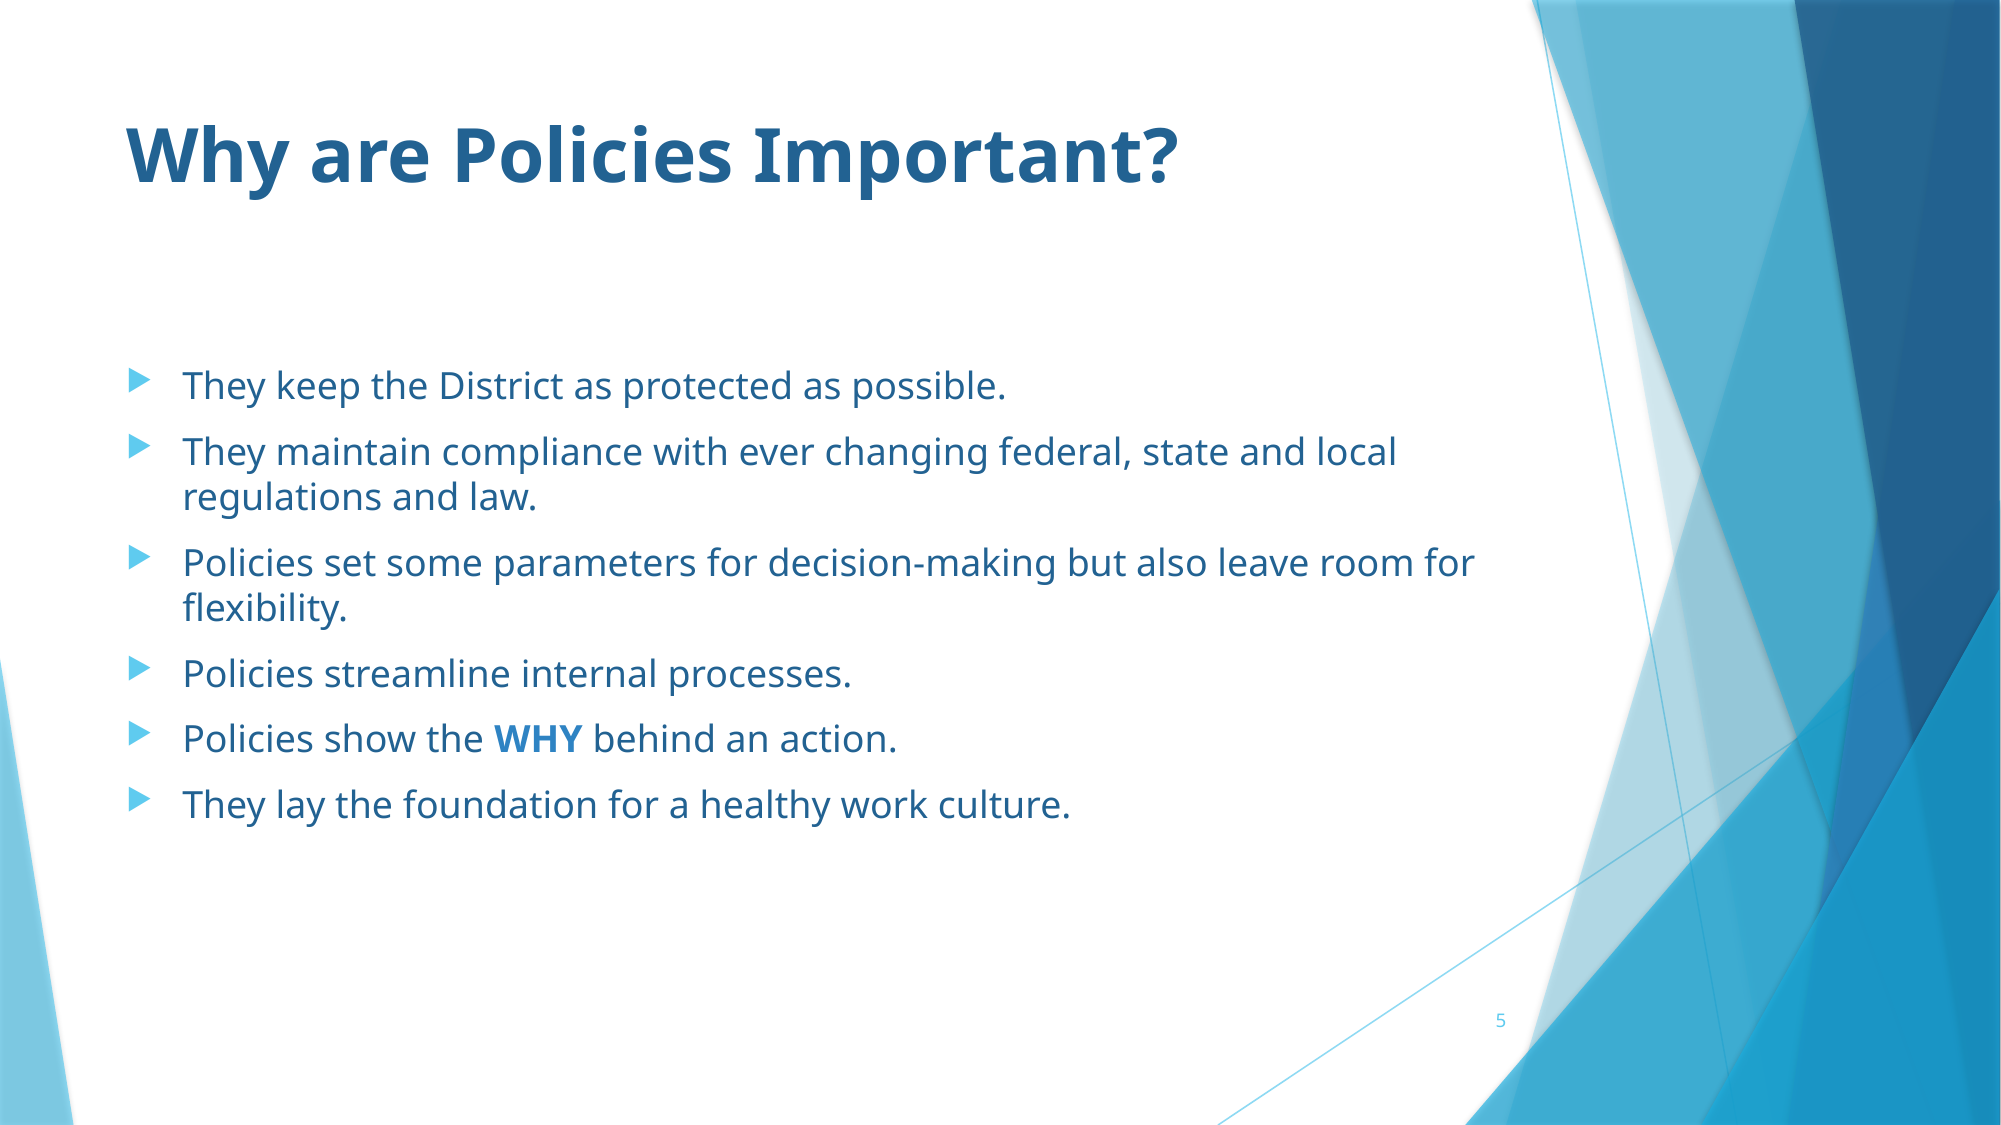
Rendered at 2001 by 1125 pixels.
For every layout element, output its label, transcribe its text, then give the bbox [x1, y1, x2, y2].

list They keep the District as protected as possible. They maintain compliance with ever changing federal, state and local regulations and law. Policies set some parameters for decision-making but also leave room for flexibility. Policies streamline internal processes. Policies show the WHY behind an action. They lay the foundation for a healthy work culture. [111, 354, 1522, 992]
title Why are Policies Important? [111, 99, 1522, 317]
slide_number 5 [1409, 991, 1522, 1051]
